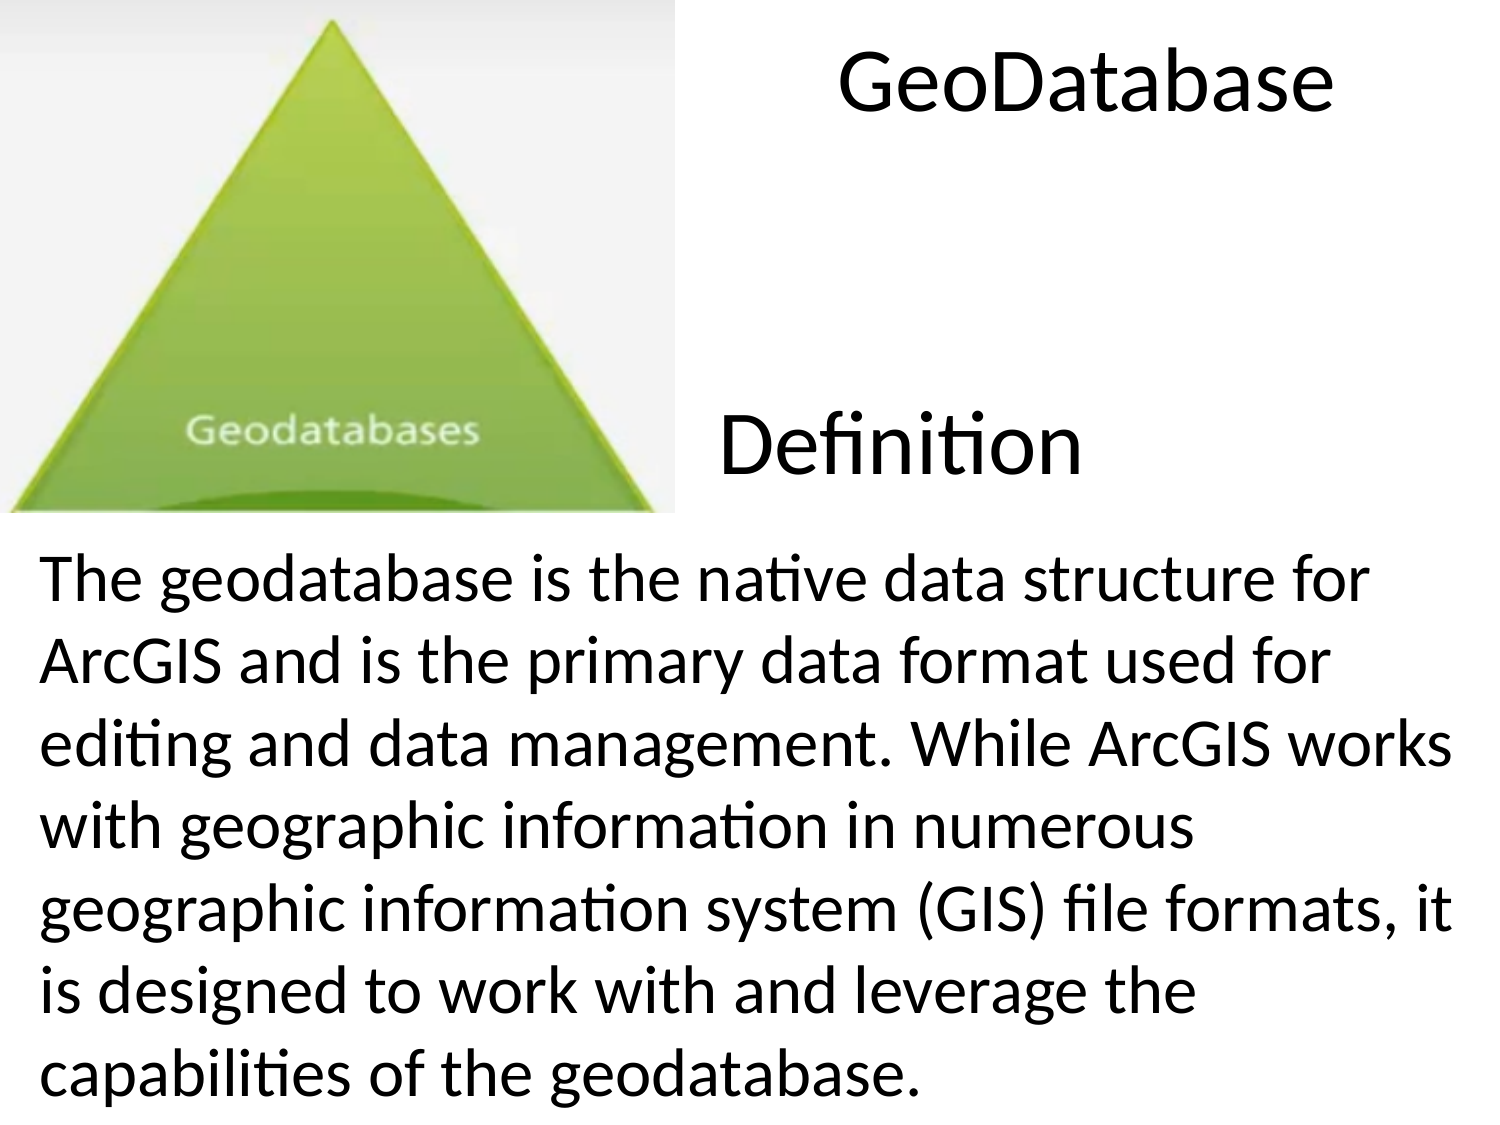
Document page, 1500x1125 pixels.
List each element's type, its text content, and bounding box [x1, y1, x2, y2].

title GeoDatabase [676, 0, 1500, 150]
text_box The geodatabase is the native data structure for ArcGIS and is the primary data format used for editing and data management. While ArcGIS works with geographic information in numerous geographic information system (GIS) file formats, it is designed to work with and leverage the capabilities of the geodatabase. [24, 524, 1500, 1125]
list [0, 0, 676, 513]
text_box Definition [699, 362, 1100, 513]
